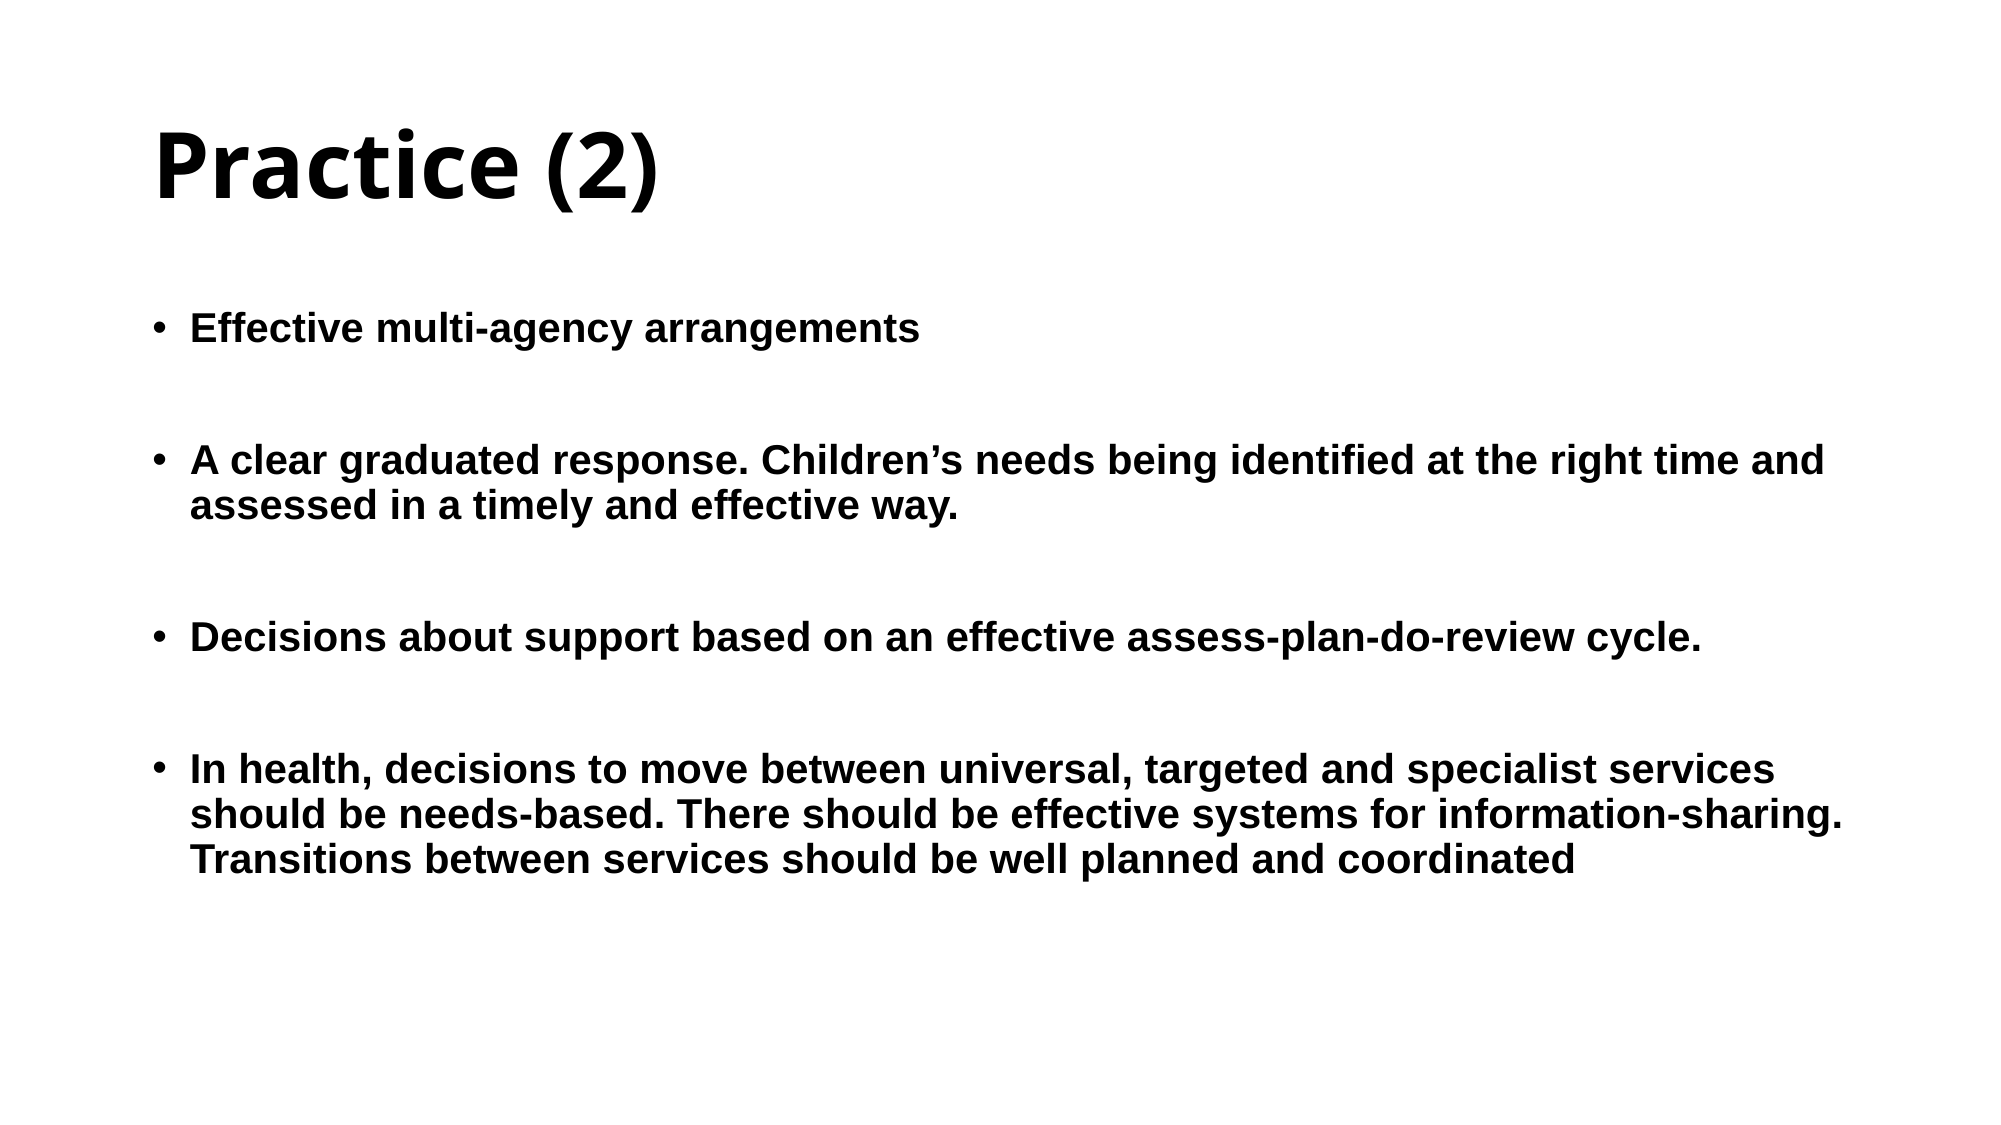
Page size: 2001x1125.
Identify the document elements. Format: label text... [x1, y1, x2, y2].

list Effective multi-agency arrangements A clear graduated response. Children’s needs being identified at the right time and assessed in a timely and effective way. Decisions about support based on an effective assess-plan-do-review cycle. In health, decisions to move between universal, targeted and specialist services should be needs-based. There should be effective systems for information-sharing. Transitions between services should be well planned and coordinated [137, 299, 1863, 1014]
title Practice (2) [137, 59, 1863, 278]
